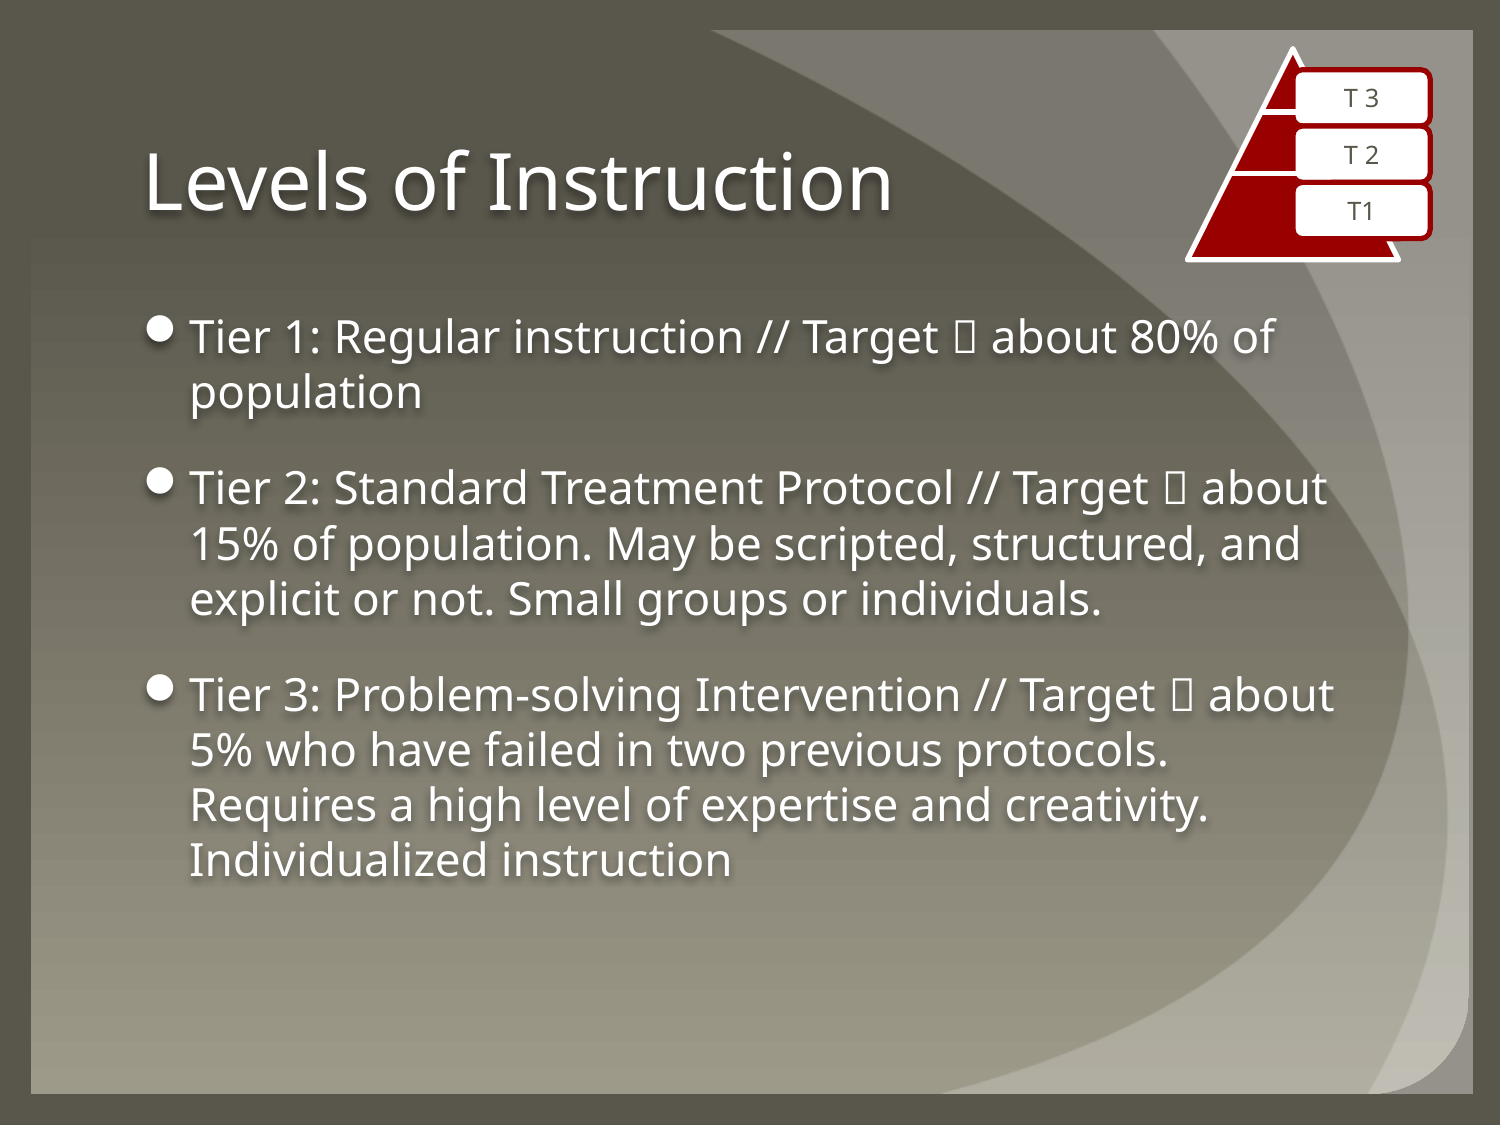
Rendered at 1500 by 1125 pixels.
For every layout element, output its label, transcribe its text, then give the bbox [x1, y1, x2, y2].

title Levels of Instruction [127, 62, 1187, 234]
list Tier 1: Regular instruction // Target  about 80% of population Tier 2: Standard Treatment Protocol // Target  about 15% of population. May be scripted, structured, and explicit or not. Small groups or individuals. Tier 3: Problem-solving Intervention // Target  about 5% who have failed in two previous protocols. Requires a high level of expertise and creativity. Individualized instruction [127, 299, 1372, 991]
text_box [1187, 48, 1439, 261]
picture [24, 30, 1473, 1094]
